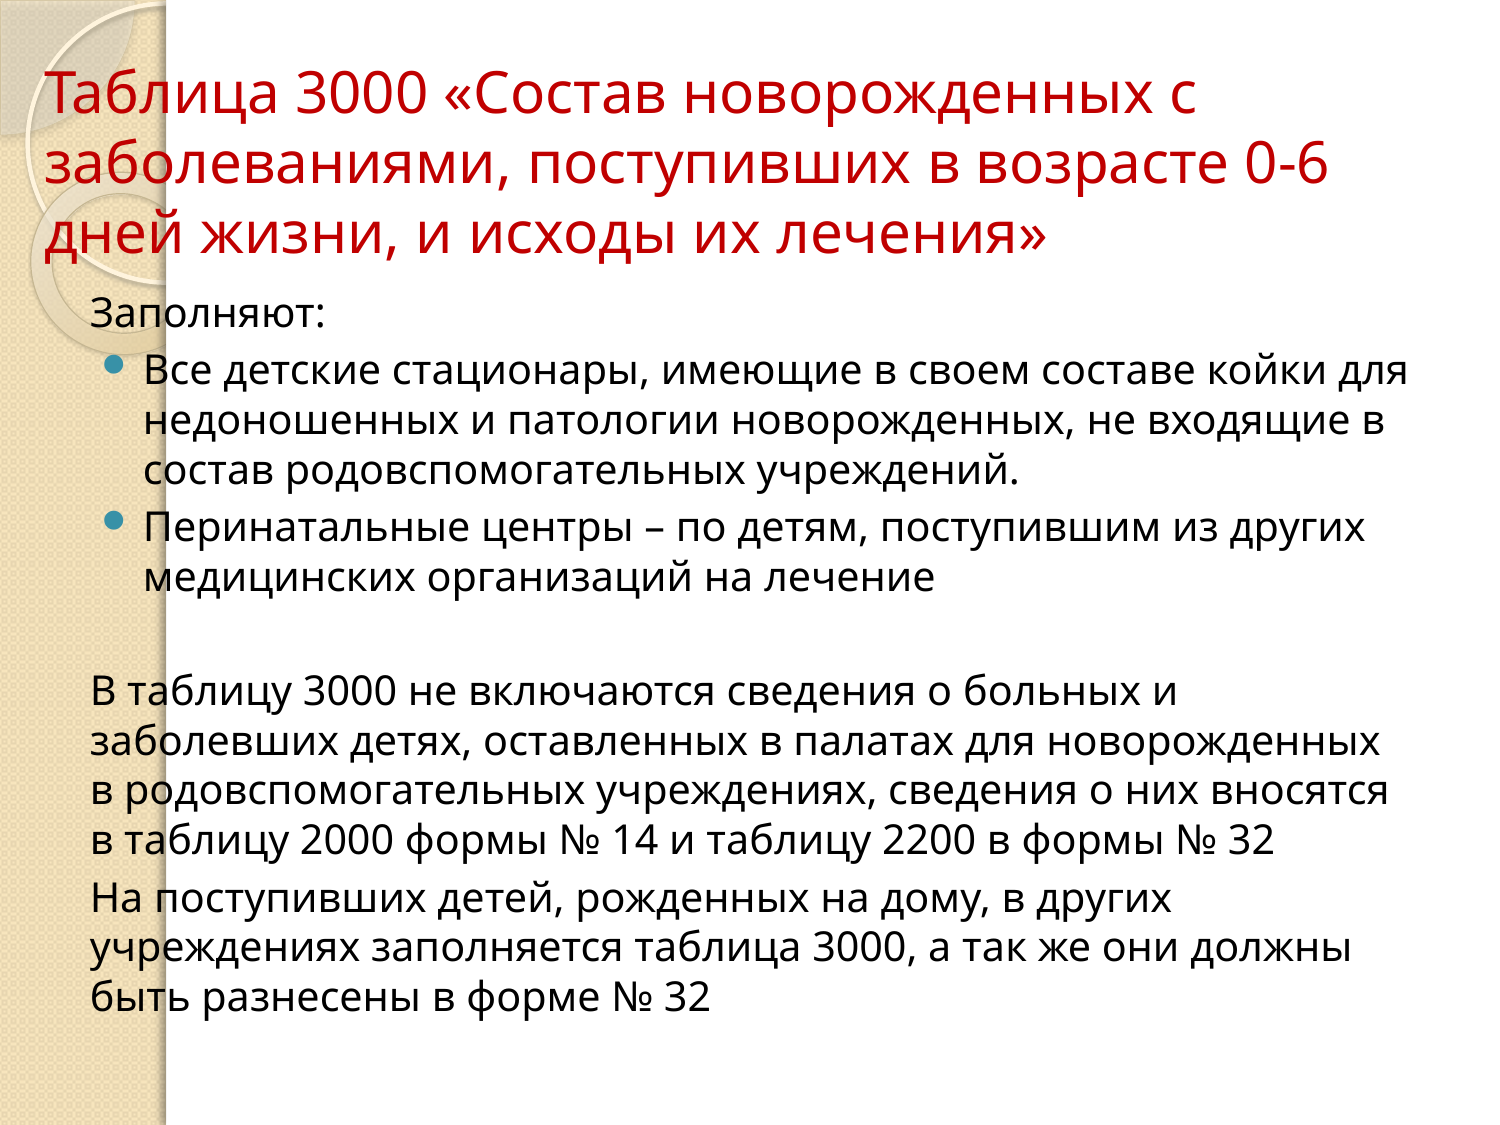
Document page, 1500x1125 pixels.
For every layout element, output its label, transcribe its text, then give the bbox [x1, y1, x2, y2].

title Таблица 3000 «Состав новорожденных с заболеваниями, поступивших в возрасте 0-6 дней жизни, и исходы их лечения» [29, 113, 1459, 277]
list Заполняют: Все детские стационары, имеющие в своем составе койки для недоношенных и патологии новорожденных, не входящие в состав родовспомогательных учреждений. Перинатальные центры – по детям, поступившим из других медицинских организаций на лечение В таблицу 3000 не включаются сведения о больных и заболевших детях, оставленных в палатах для новорожденных в родовспомогательных учреждениях, сведения о них вносятся в таблицу 2000 формы № 14 и таблицу 2200 в формы № 32 На поступивших детей, рожденных на дому, в других учреждениях заполняется таблица 3000, а так же они должны быть разнесены в форме № 32 [75, 278, 1425, 1063]
